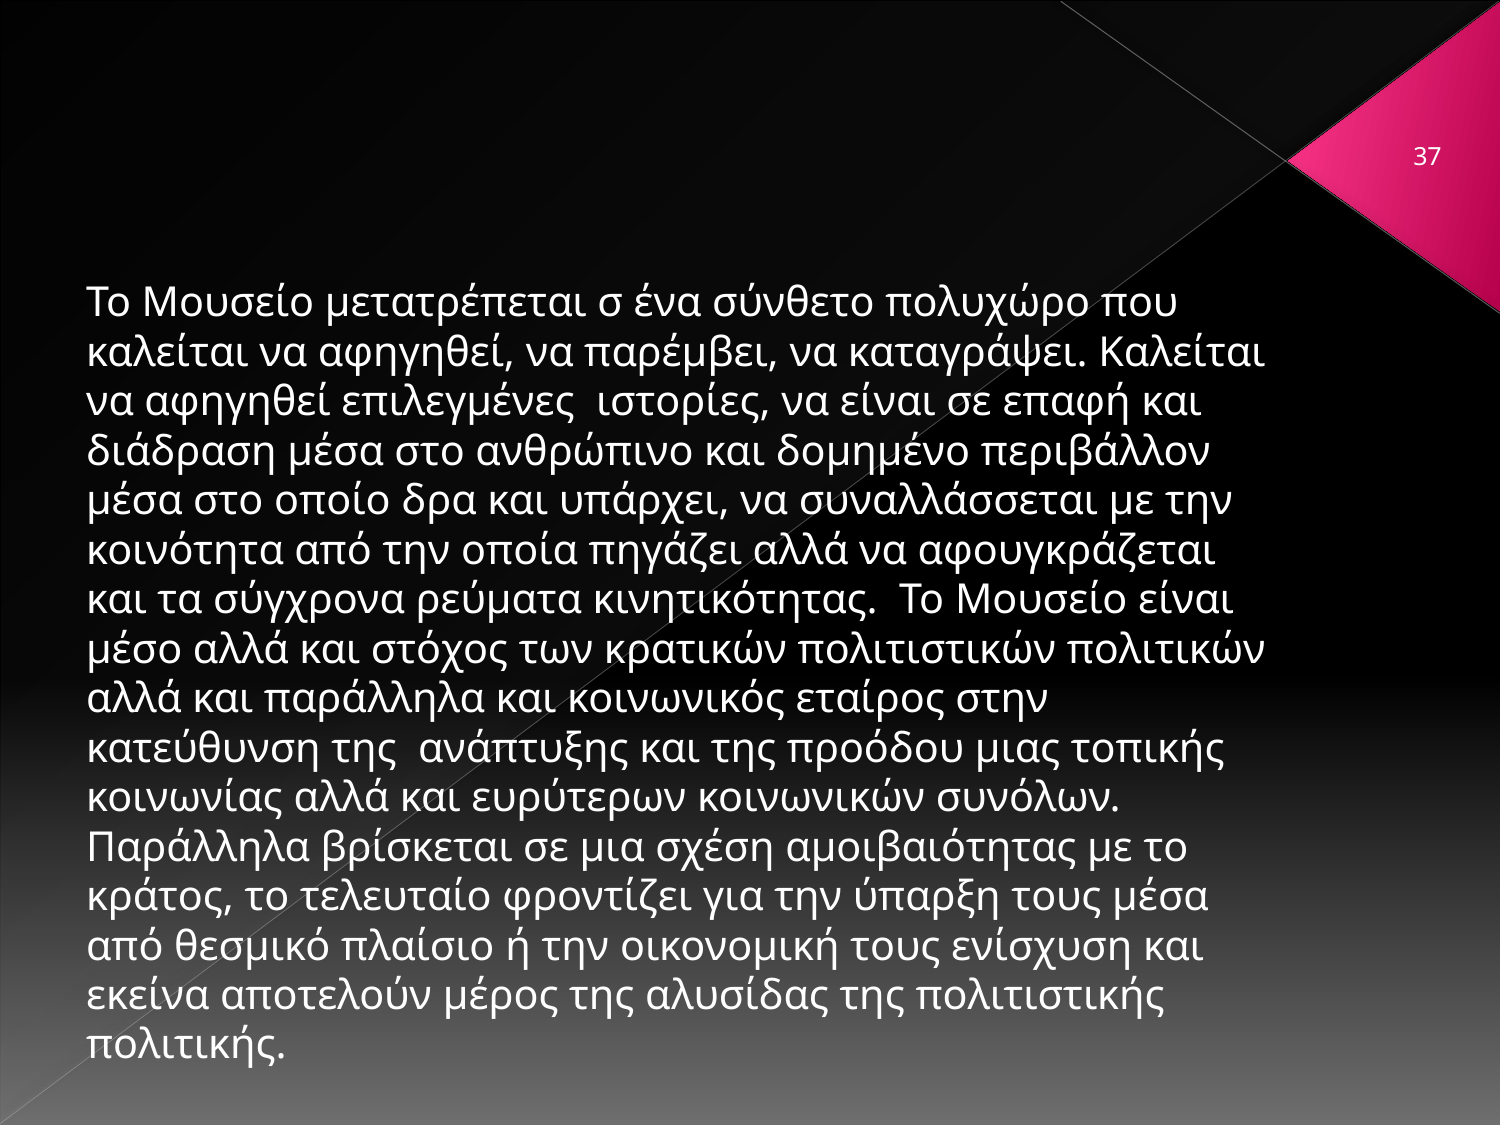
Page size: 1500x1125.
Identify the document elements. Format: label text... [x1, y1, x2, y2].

list Το Μουσείο μετατρέπεται σ ένα σύνθετο πολυχώρο που καλείται να αφηγηθεί, να παρέμβει, να καταγράψει. Καλείται να αφηγηθεί επιλεγμένες ιστορίες, να είναι σε επαφή και διάδραση μέσα στο ανθρώπινο και δομημένο περιβάλλον μέσα στο οποίο δρα και υπάρχει, να συναλλάσσεται με την κοινότητα από την οποία πηγάζει αλλά να αφουγκράζεται και τα σύγχρονα ρεύματα κινητικότητας. Το Μουσείο είναι μέσο αλλά και στόχος των κρατικών πολιτιστικών πολιτικών αλλά και παράλληλα και κοινωνικός εταίρος στην κατεύθυνση της ανάπτυξης και της προόδου μιας τοπικής κοινωνίας αλλά και ευρύτερων κοινωνικών συνόλων. Παράλληλα βρίσκεται σε μια σχέση αμοιβαιότητας με το κράτος, το τελευταίο φροντίζει για την ύπαρξη τους μέσα από θεσμικό πλαίσιο ή την οικονομική τους ενίσχυση και εκείνα αποτελούν μέρος της αλυσίδας της πολιτιστικής πολιτικής. [62, 267, 1289, 1079]
slide_number 37 [1386, 132, 1469, 183]
